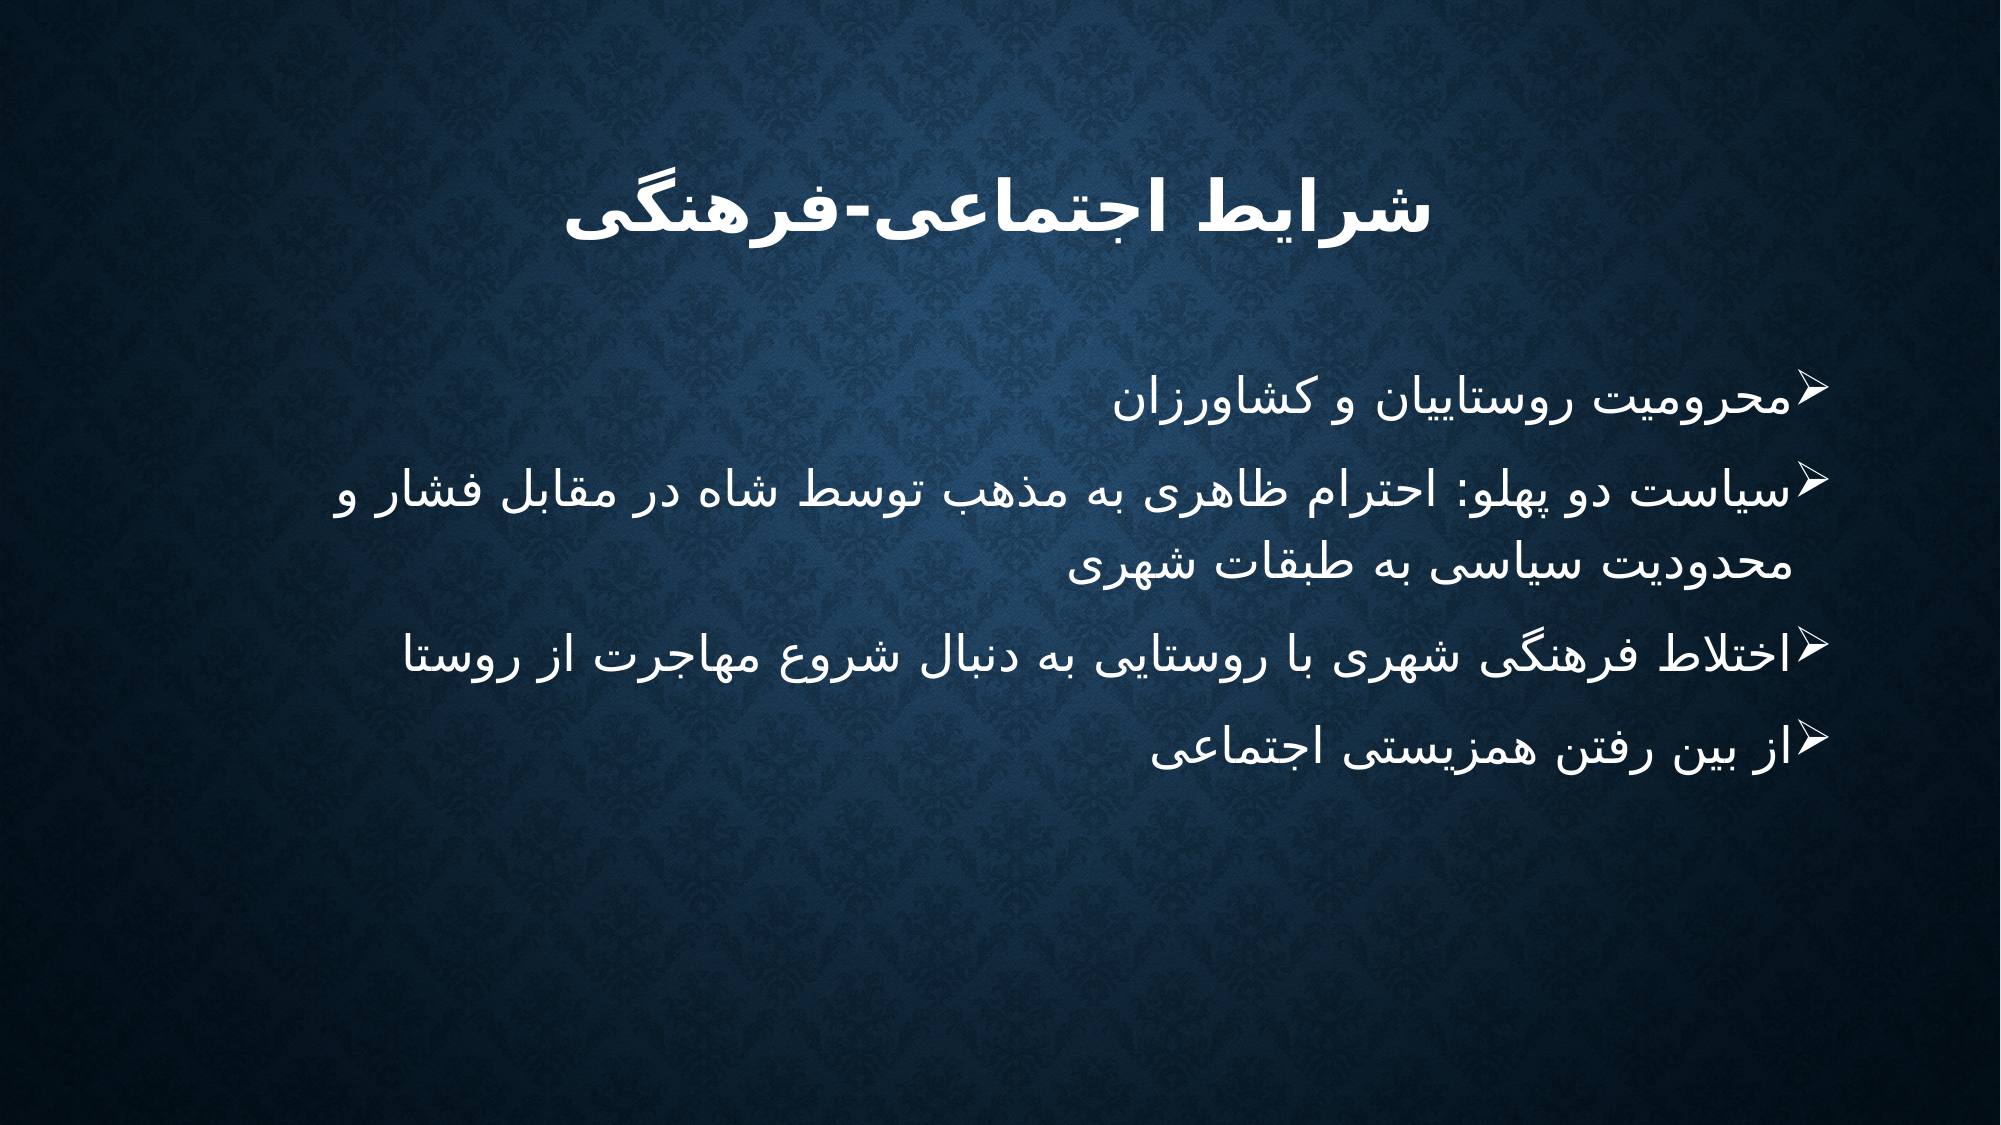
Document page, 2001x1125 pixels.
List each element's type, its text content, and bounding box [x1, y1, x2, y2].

list محرومیت روستاییان و کشاورزان سیاست دو پهلو: احترام ظاهری به مذهب توسط شاه در مقابل فشار و محدودیت سیاسی به طبقات شهری اختلاط فرهنگی شهری با روستایی به دنبال شروع مهاجرت از روستا از بین رفتن همزیستی اجتماعی [149, 343, 1849, 950]
title شرایط اجتماعی-فرهنگی [149, 99, 1849, 318]
